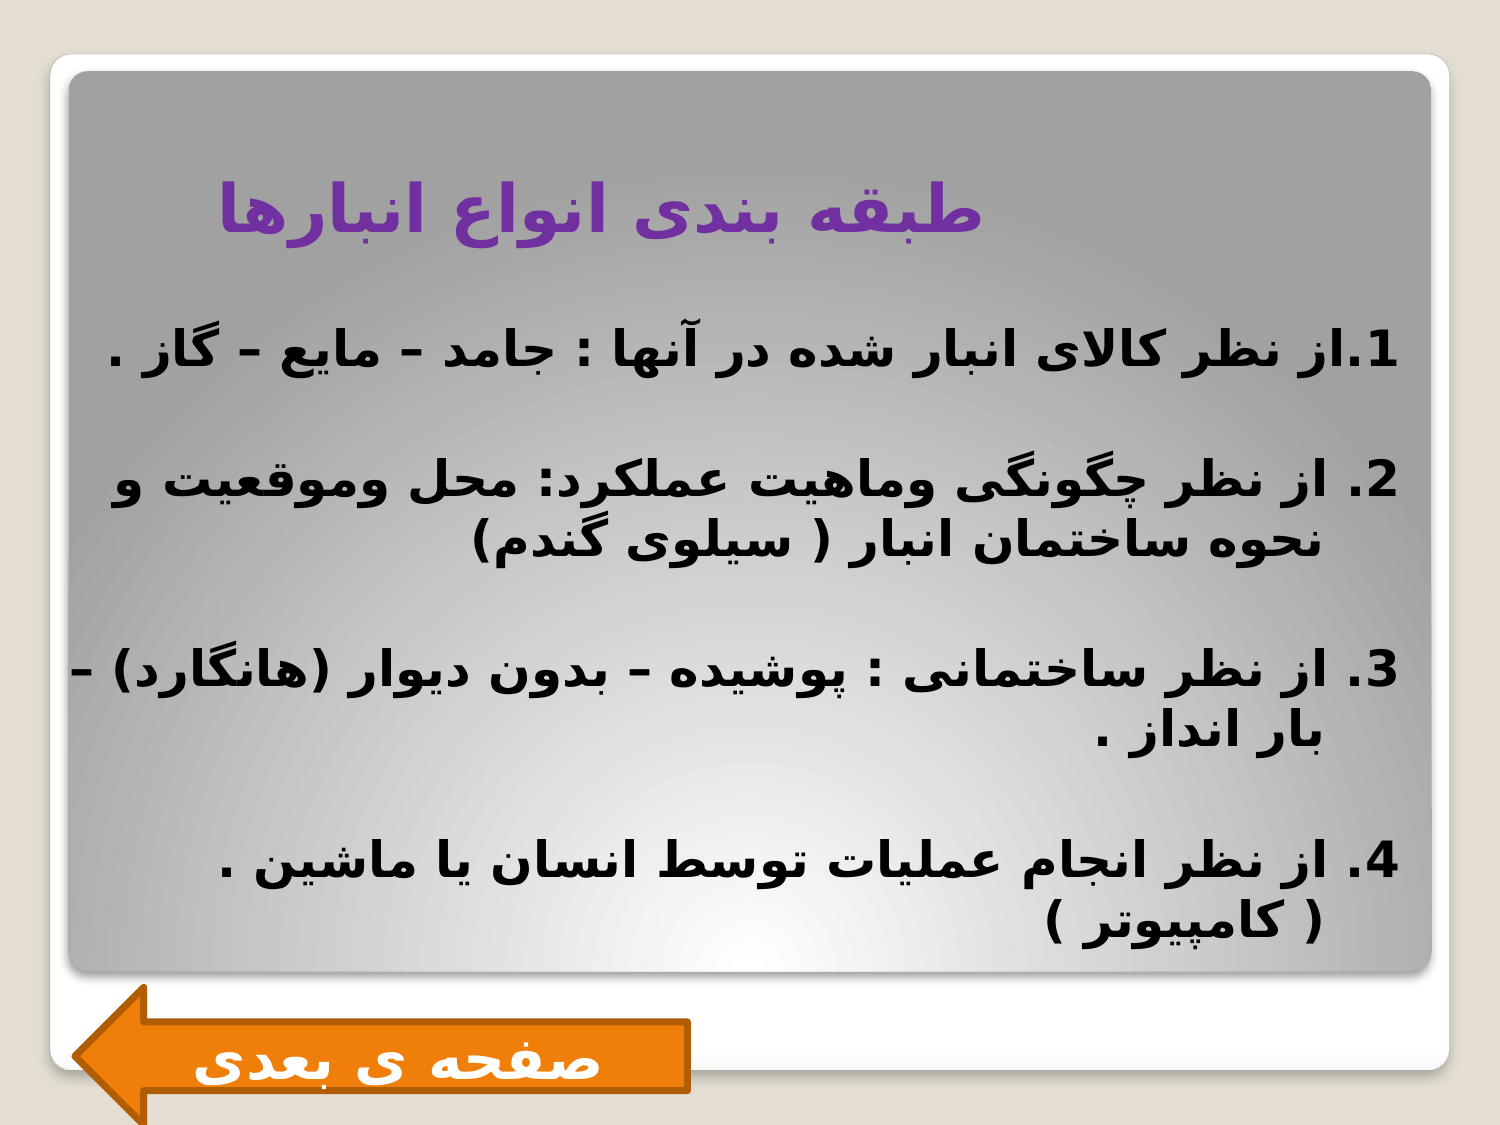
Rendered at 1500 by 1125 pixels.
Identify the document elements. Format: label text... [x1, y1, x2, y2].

text_box صفحه ی بعدی [71, 984, 691, 1125]
list طبقه بندی انواع انبارها 1.از نظر کالای انبار شده در آنها : جامد – مایع – گاز . 2. از نظر چگونگی وماهیت عملکرد: محل وموقعیت و نحوه ساختمان انبار ( سیلوی گندم) 3. از نظر ساختمانی : پوشیده – بدون دیوار (هانگارد) – بار انداز . 4. از نظر انجام عملیات توسط انسان یا ماشین .( کامپیوتر ) [0, 0, 1438, 1125]
